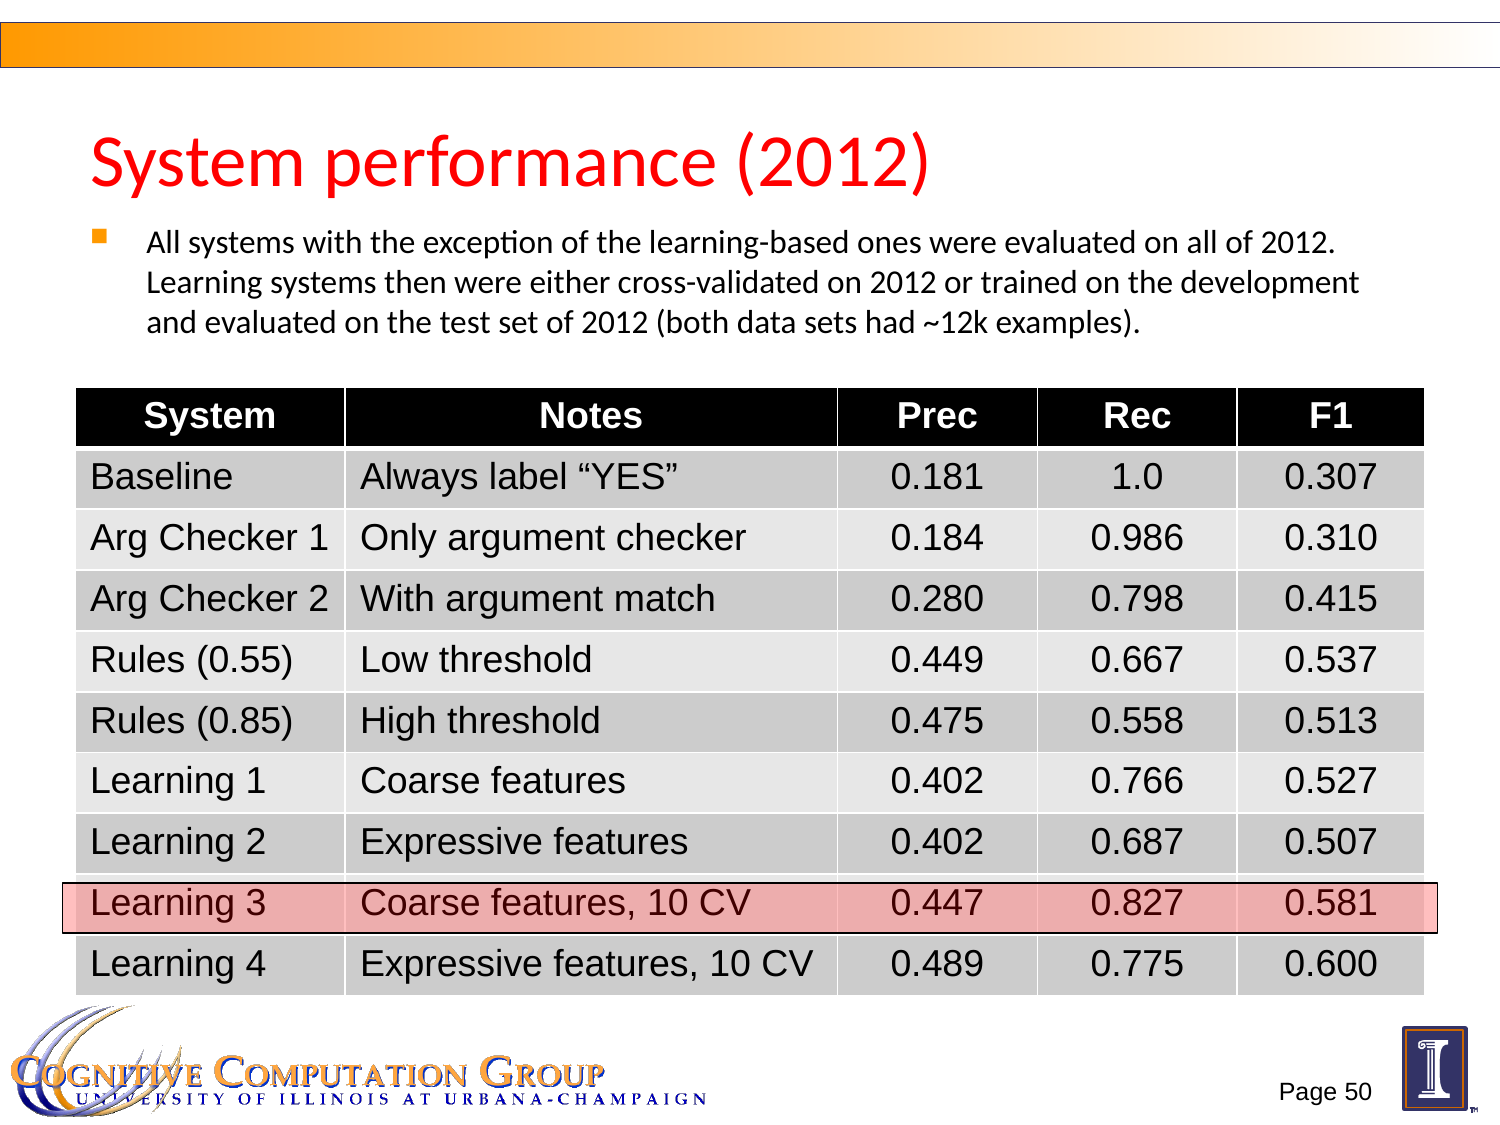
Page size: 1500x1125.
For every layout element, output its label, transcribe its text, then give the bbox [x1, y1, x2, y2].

table_cell 0.527 [1238, 753, 1424, 812]
table_cell 0.798 [1038, 571, 1236, 630]
table_cell Coarse features, 10 CV [346, 875, 837, 882]
table_cell Learning 2 [76, 814, 344, 873]
table_cell Expressive features [346, 814, 837, 873]
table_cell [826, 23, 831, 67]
picture [0, 1000, 713, 1125]
slide_number Page 50 [1237, 1074, 1388, 1113]
table_cell 0.558 [1038, 693, 1236, 752]
table_cell Baseline [76, 451, 344, 508]
table_header Prec [838, 388, 1037, 446]
table_cell 0.687 [1038, 814, 1236, 873]
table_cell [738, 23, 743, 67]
table_cell Learning 1 [76, 753, 344, 812]
table_cell 0.489 [838, 936, 1037, 995]
table_cell Arg Checker 1 [76, 510, 344, 569]
table_cell Rules (0.85) [76, 693, 344, 752]
table_header System [76, 388, 344, 446]
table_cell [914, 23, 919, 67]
table_cell 0.415 [1238, 571, 1424, 630]
table_cell With argument match [346, 571, 837, 630]
table_cell 0.402 [838, 814, 1037, 873]
table_cell 0.581 [1238, 875, 1424, 882]
table_cell Arg Checker 2 [76, 571, 344, 630]
table_cell 0.280 [838, 571, 1037, 630]
table_header Notes [346, 388, 837, 446]
table_cell Coarse features [346, 753, 837, 812]
table_cell 0.181 [838, 451, 1037, 508]
table_cell 0.184 [838, 510, 1037, 569]
table_cell 0.537 [1238, 632, 1424, 691]
table_cell 0.667 [1038, 632, 1236, 691]
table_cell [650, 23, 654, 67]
table_cell 0.827 [1038, 875, 1236, 882]
table_cell 0.600 [1238, 936, 1424, 995]
table_cell 0.507 [1238, 814, 1424, 873]
table_header Rec [1038, 388, 1236, 446]
table_cell Rules (0.55) [76, 632, 344, 691]
table_cell Only argument checker [346, 510, 837, 569]
table_cell 0.766 [1038, 753, 1236, 812]
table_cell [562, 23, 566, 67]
table_cell 0.475 [838, 693, 1037, 752]
text_box All systems with the exception of the learning-based ones were evaluated on all of 2012. Learning systems then were either cross-validated on 2012 or trained on the development and evaluated on the test set of 2012 (both data sets had ~12k examples). [74, 212, 1425, 350]
table_cell 0.402 [838, 753, 1037, 812]
table_cell 0.310 [1238, 510, 1424, 569]
table_cell Low threshold [346, 632, 837, 691]
table_header F1 [1238, 388, 1424, 446]
title System performance (2012) [75, 75, 1425, 212]
text_box [62, 882, 1438, 933]
table_cell 1.0 [1038, 451, 1236, 508]
table_cell Learning 3 [76, 875, 344, 882]
table_cell Expressive features, 10 CV [346, 936, 837, 995]
table_cell 0.775 [1038, 936, 1236, 995]
table_cell Always label “YES” [346, 451, 837, 508]
table_cell 0.447 [838, 875, 1037, 882]
table_cell High threshold [346, 693, 837, 752]
table_cell Learning 4 [76, 936, 344, 995]
table_cell 0.307 [1238, 451, 1424, 508]
table_cell 0.986 [1038, 510, 1236, 569]
table_cell 0.513 [1238, 693, 1424, 752]
table_cell 0.449 [838, 632, 1037, 691]
